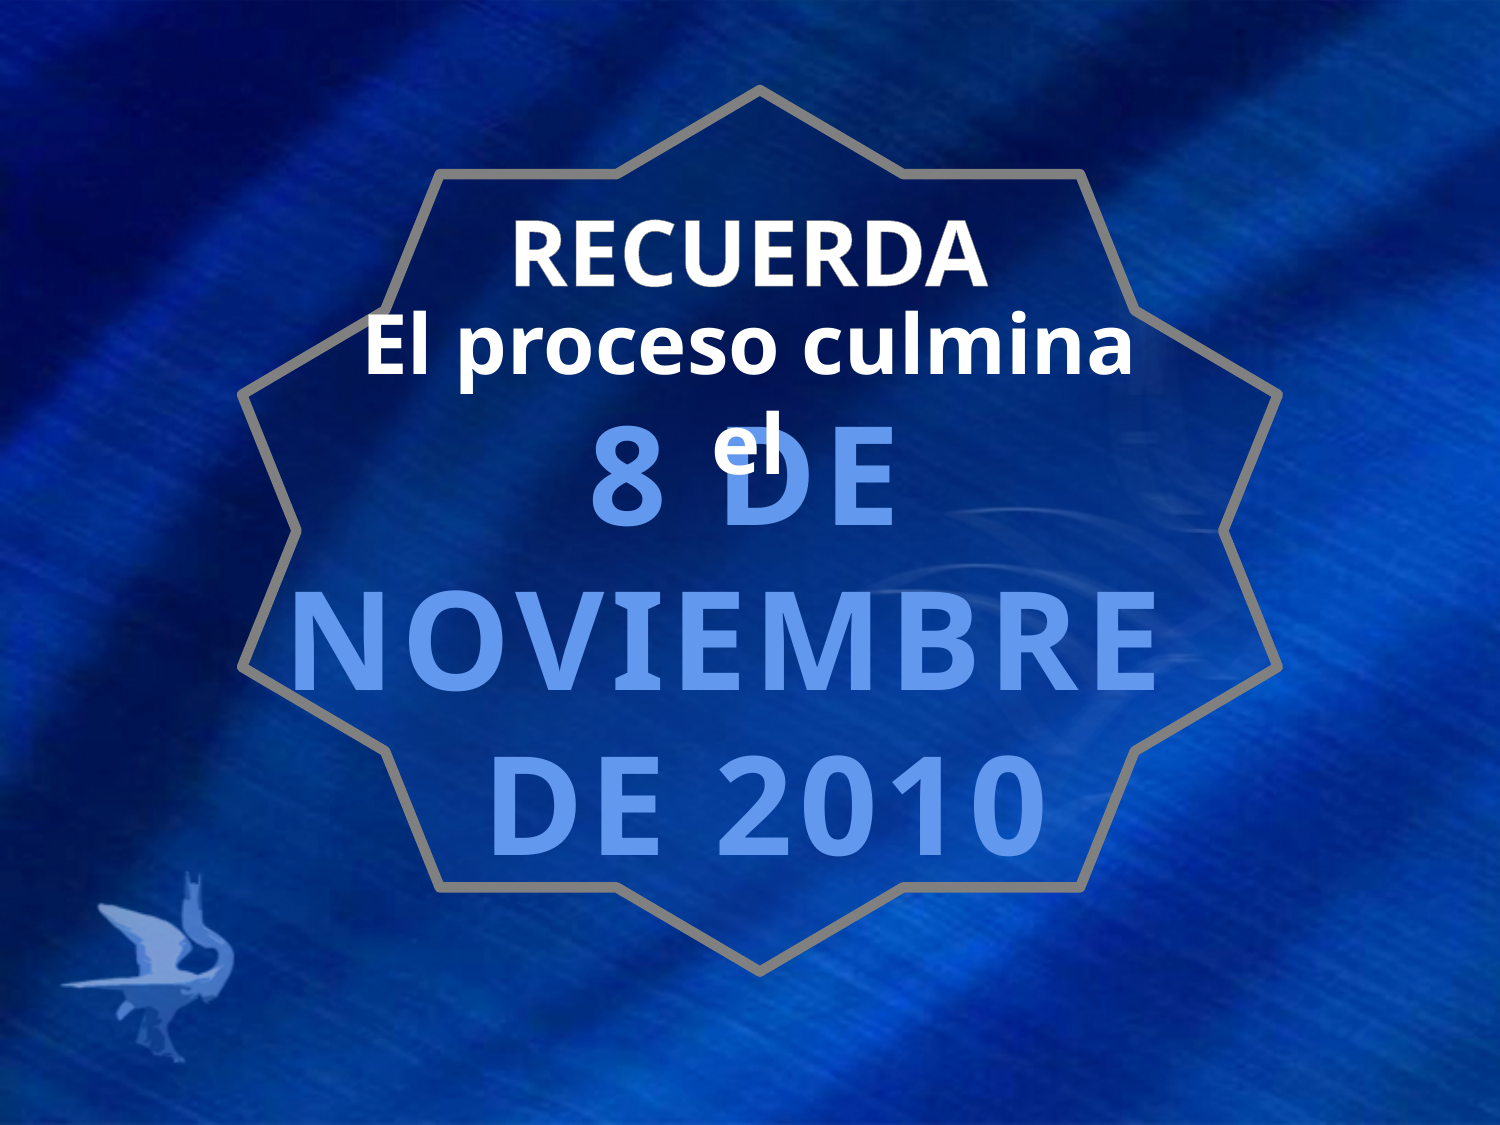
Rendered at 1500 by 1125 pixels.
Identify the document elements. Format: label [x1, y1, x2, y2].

text_box [241, 89, 1290, 972]
picture [0, 0, 1500, 1125]
